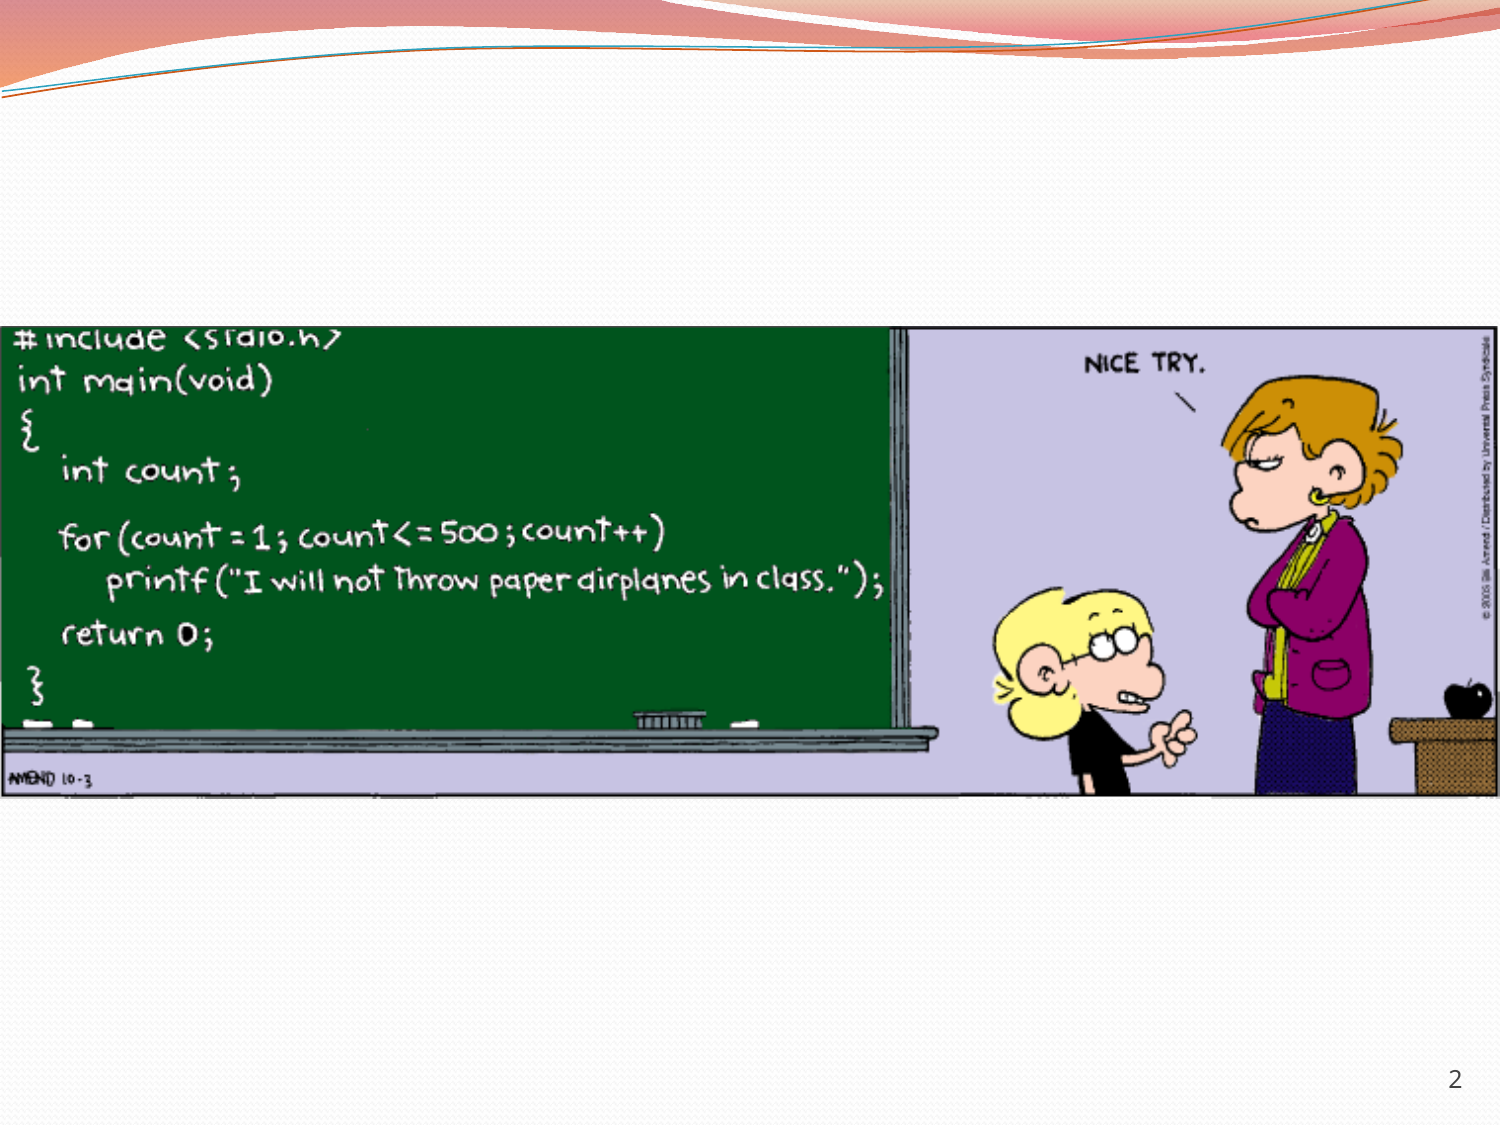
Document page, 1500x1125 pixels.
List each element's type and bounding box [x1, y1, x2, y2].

picture [0, 326, 1500, 799]
